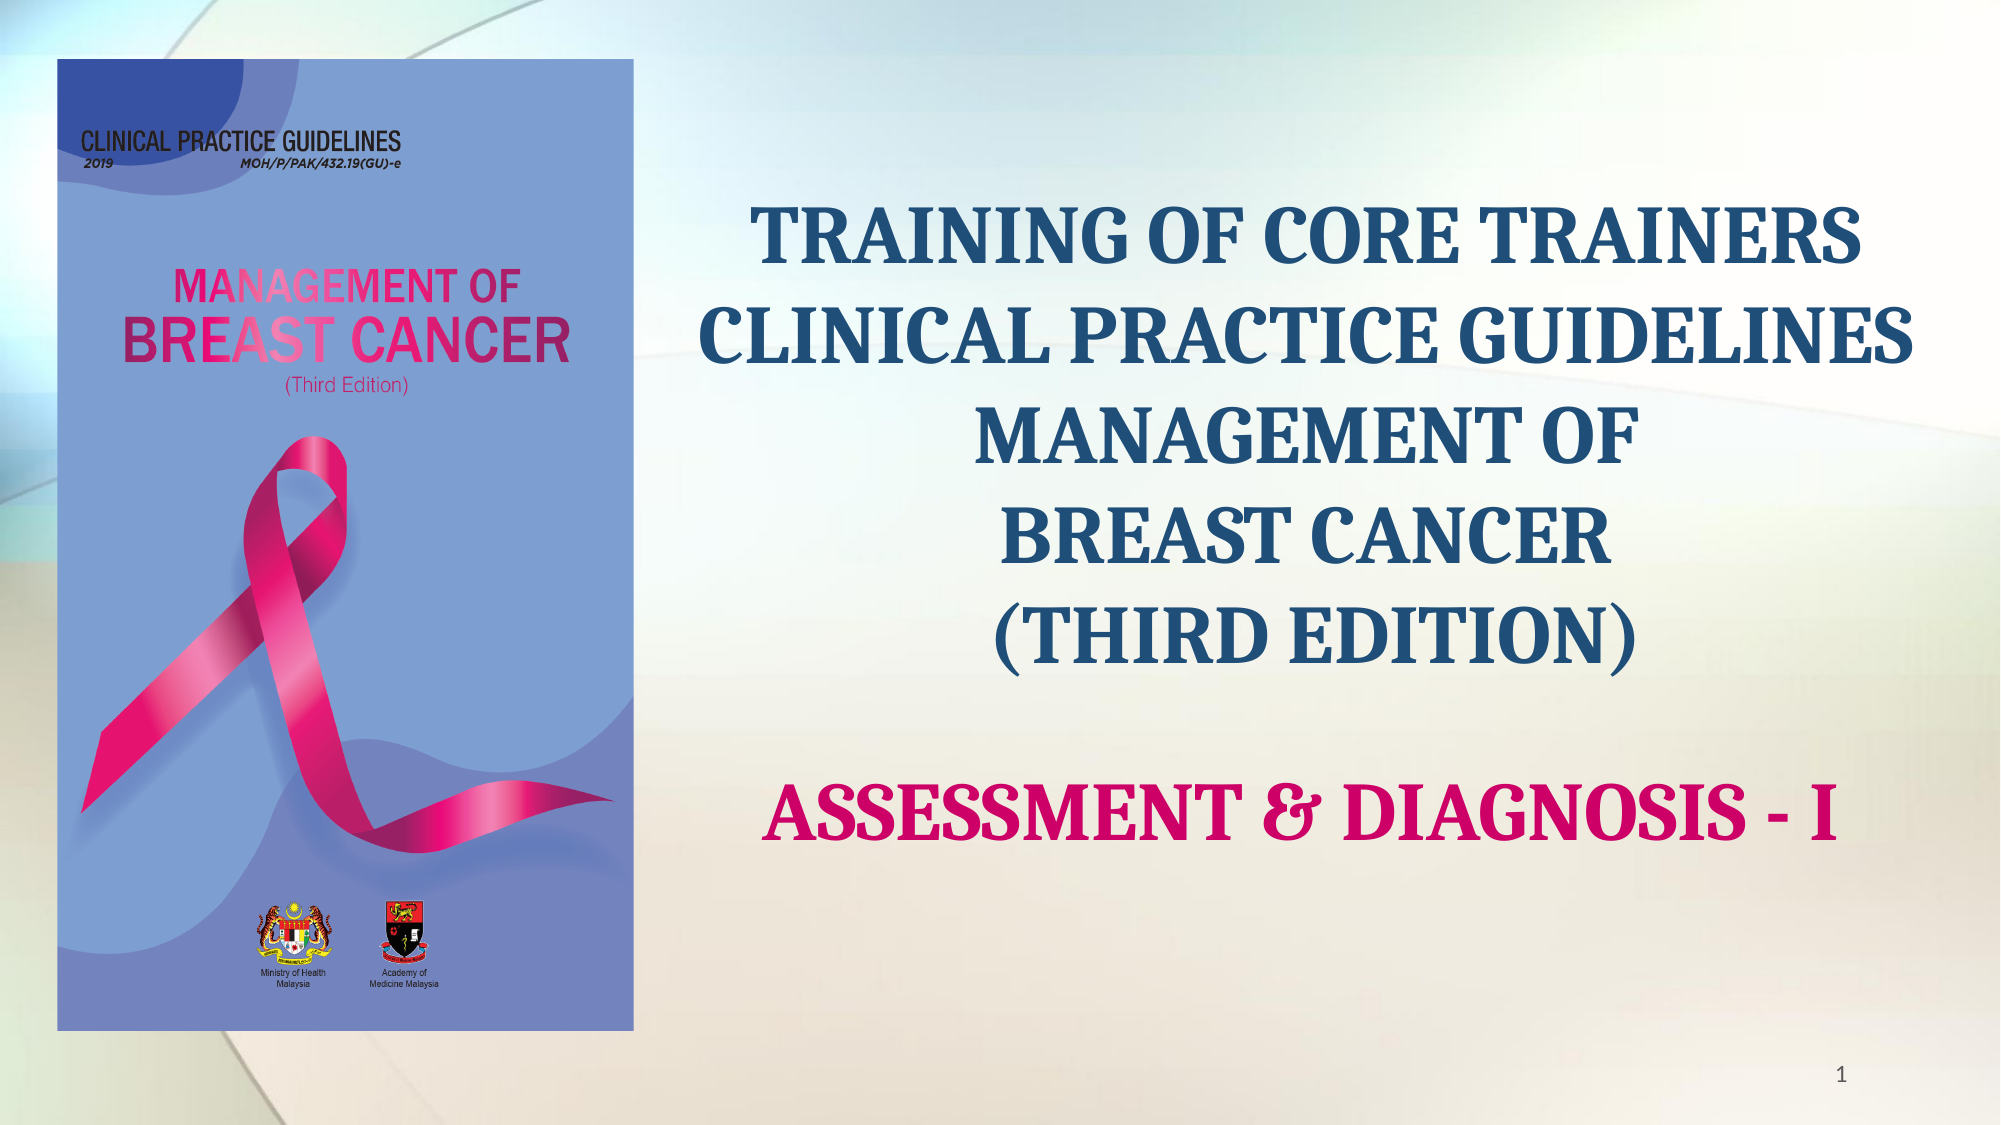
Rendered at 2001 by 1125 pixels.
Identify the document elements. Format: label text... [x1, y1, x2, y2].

subtitle ASSESSMENT & DIAGNOSIS - I [643, 760, 1960, 1033]
slide_number 1 [1325, 1042, 1863, 1103]
picture [0, 0, 2001, 1125]
title TRAINING OF CORE TRAINERS CLINICAL PRACTICE GUIDELINES MANAGEMENT OF BREAST CANCER (THIRD EDITION) [657, 135, 1974, 726]
